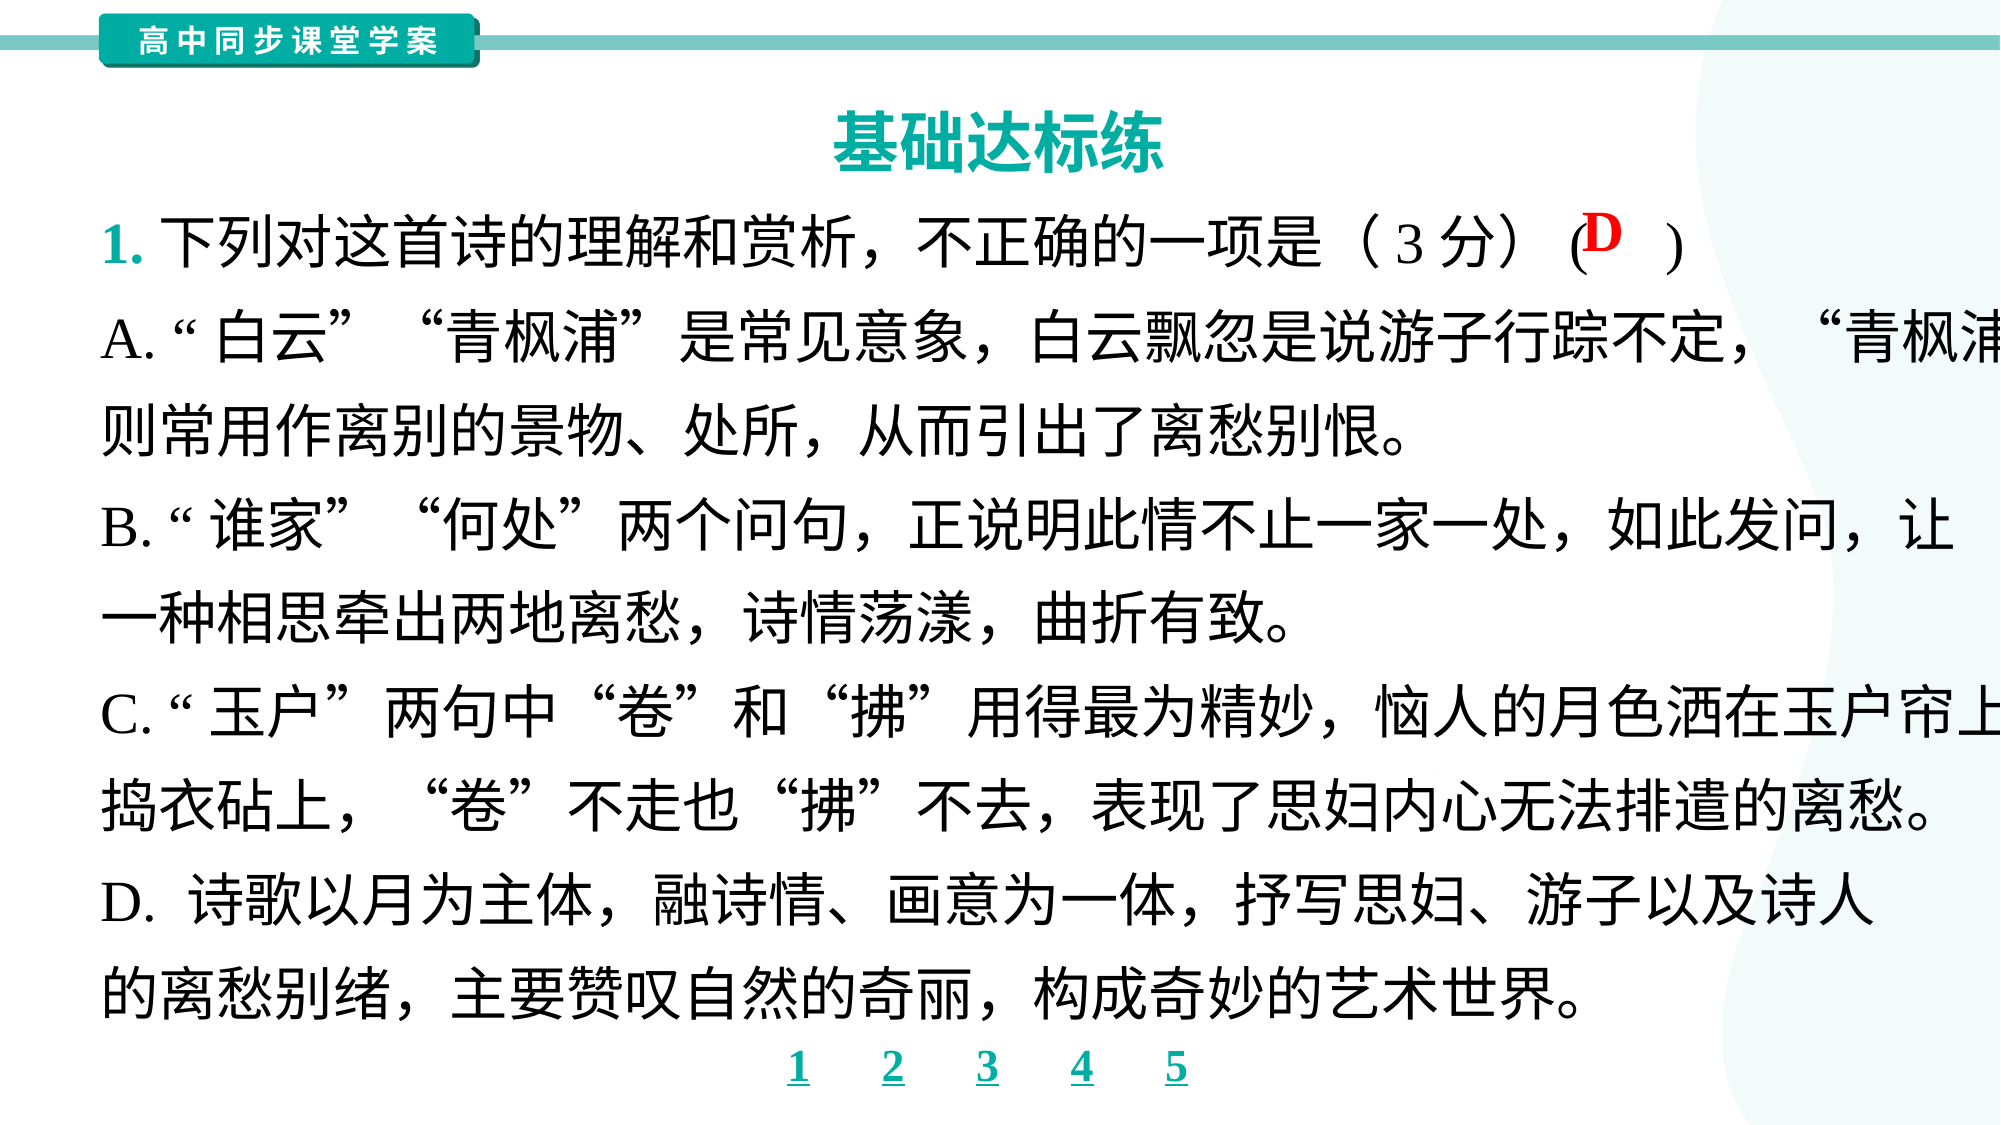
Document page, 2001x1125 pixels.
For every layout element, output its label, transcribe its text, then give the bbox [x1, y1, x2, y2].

text_box 1.下列对这首诗的理解和赏析，不正确的一项是（3分）( ) [100, 183, 1899, 275]
text_box D [1560, 173, 1646, 264]
text_box 基础达标练 [100, 76, 1899, 182]
text_box A. “白云”“青枫浦”是常见意象，白云飘忽是说游子行踪不定，“青枫浦” 则常用作离别的景物、处所，从而引出了离愁别恨。 B. “谁家”“何处”两个问句，正说明此情不止一家一处，如此发问，让 一种相思牵出两地离愁，诗情荡漾，曲折有致。 C. “玉户”两句中“卷”和“拂”用得最为精妙，恼人的月色洒在玉户帘上、 捣衣砧上，“卷”不走也“拂”不去，表现了思妇内心无法排遣的离愁。 D. 诗歌以月为主体，融诗情、画意为一体，抒写思妇、游子以及诗人 的离愁别绪，主要赞叹自然的奇丽，构成奇妙的艺术世界。 [100, 276, 1899, 1027]
picture [0, 0, 2000, 1125]
